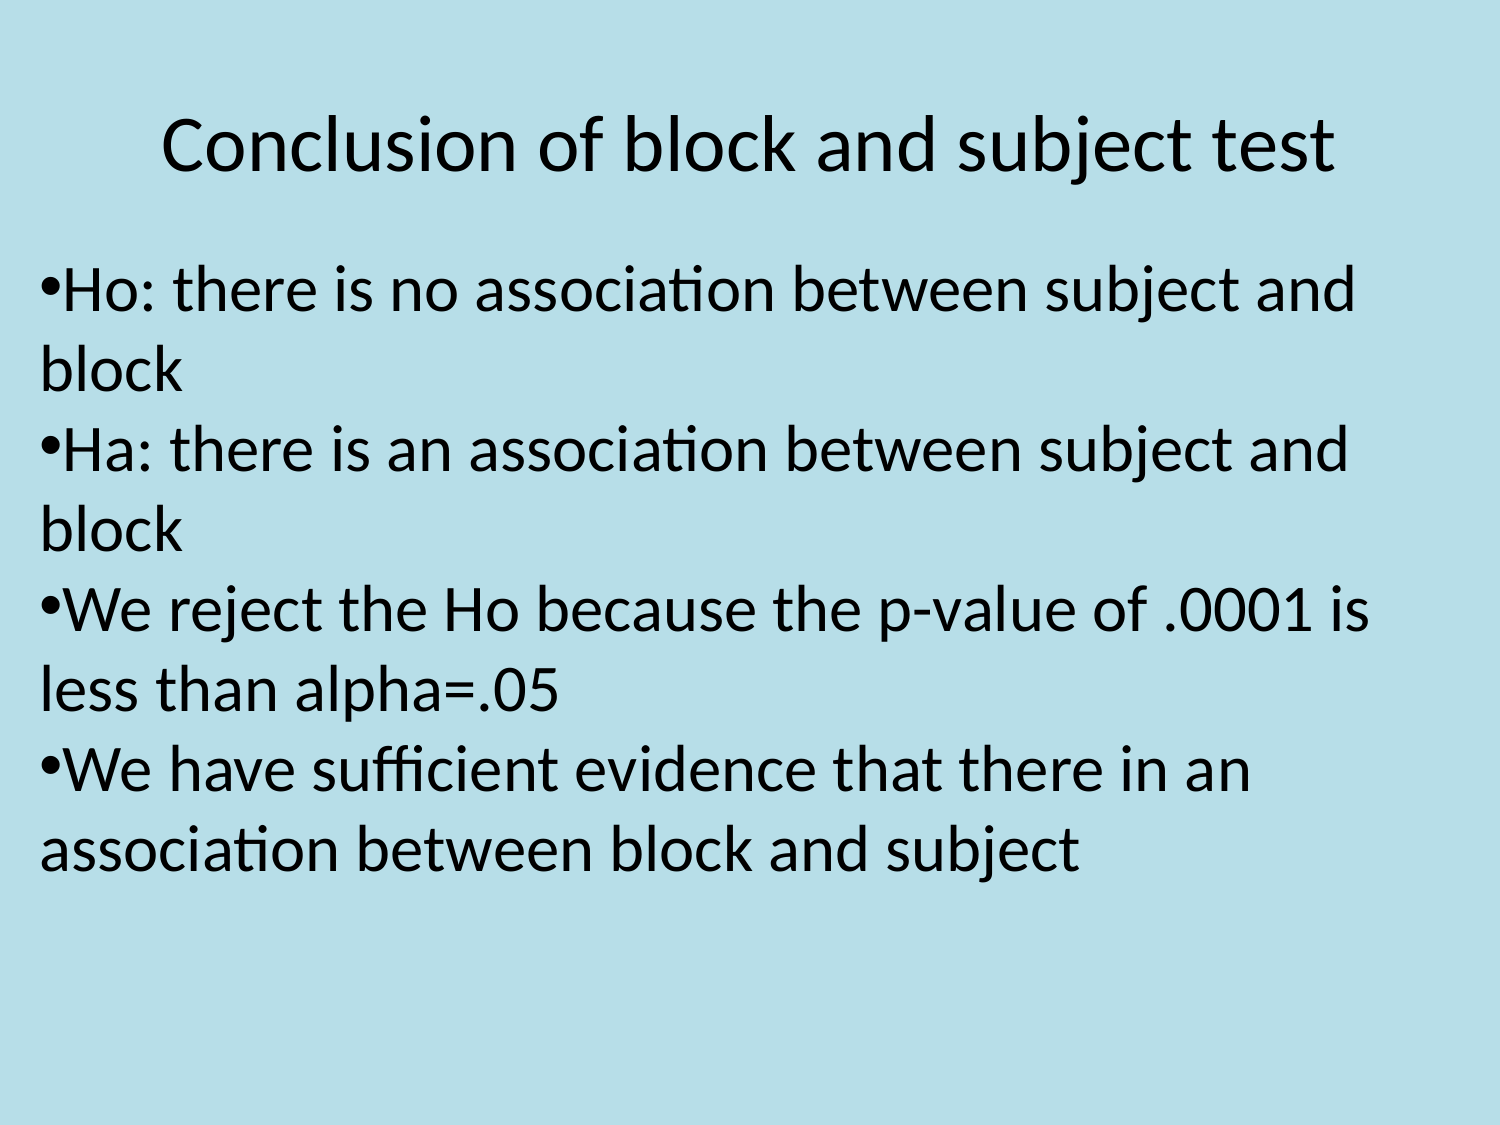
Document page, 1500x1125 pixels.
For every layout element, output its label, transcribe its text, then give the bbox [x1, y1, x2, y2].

title Conclusion of block and subject test [75, 45, 1425, 233]
text_box Ho: there is no association between subject and block Ha: there is an association between subject and block We reject the Ho because the p-value of .0001 is less than alpha=.05 We have sufficient evidence that there in an association between block and subject [24, 237, 1463, 892]
